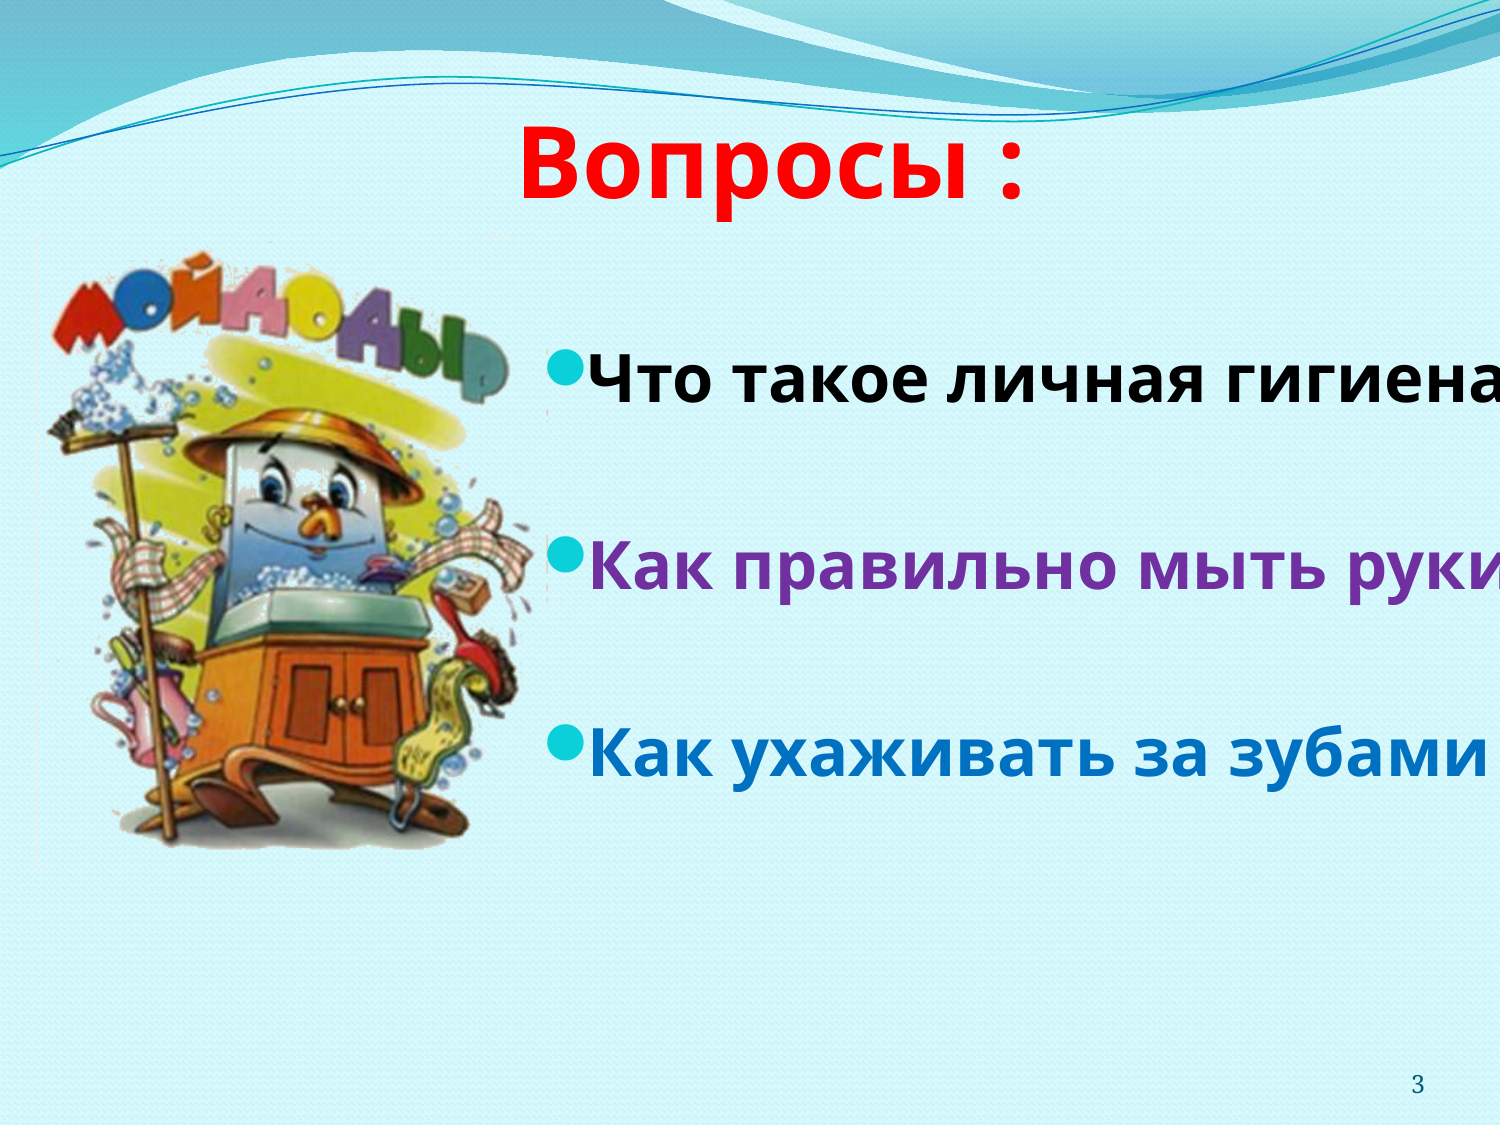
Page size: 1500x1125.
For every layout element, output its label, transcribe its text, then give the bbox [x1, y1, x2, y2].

slide_number 3 [1299, 1042, 1425, 1103]
picture [34, 234, 549, 872]
title Вопросы : [515, 152, 1425, 328]
list Что такое личная гигиена Как правильно мыть руки Как ухаживать за зубами [527, 328, 1500, 914]
